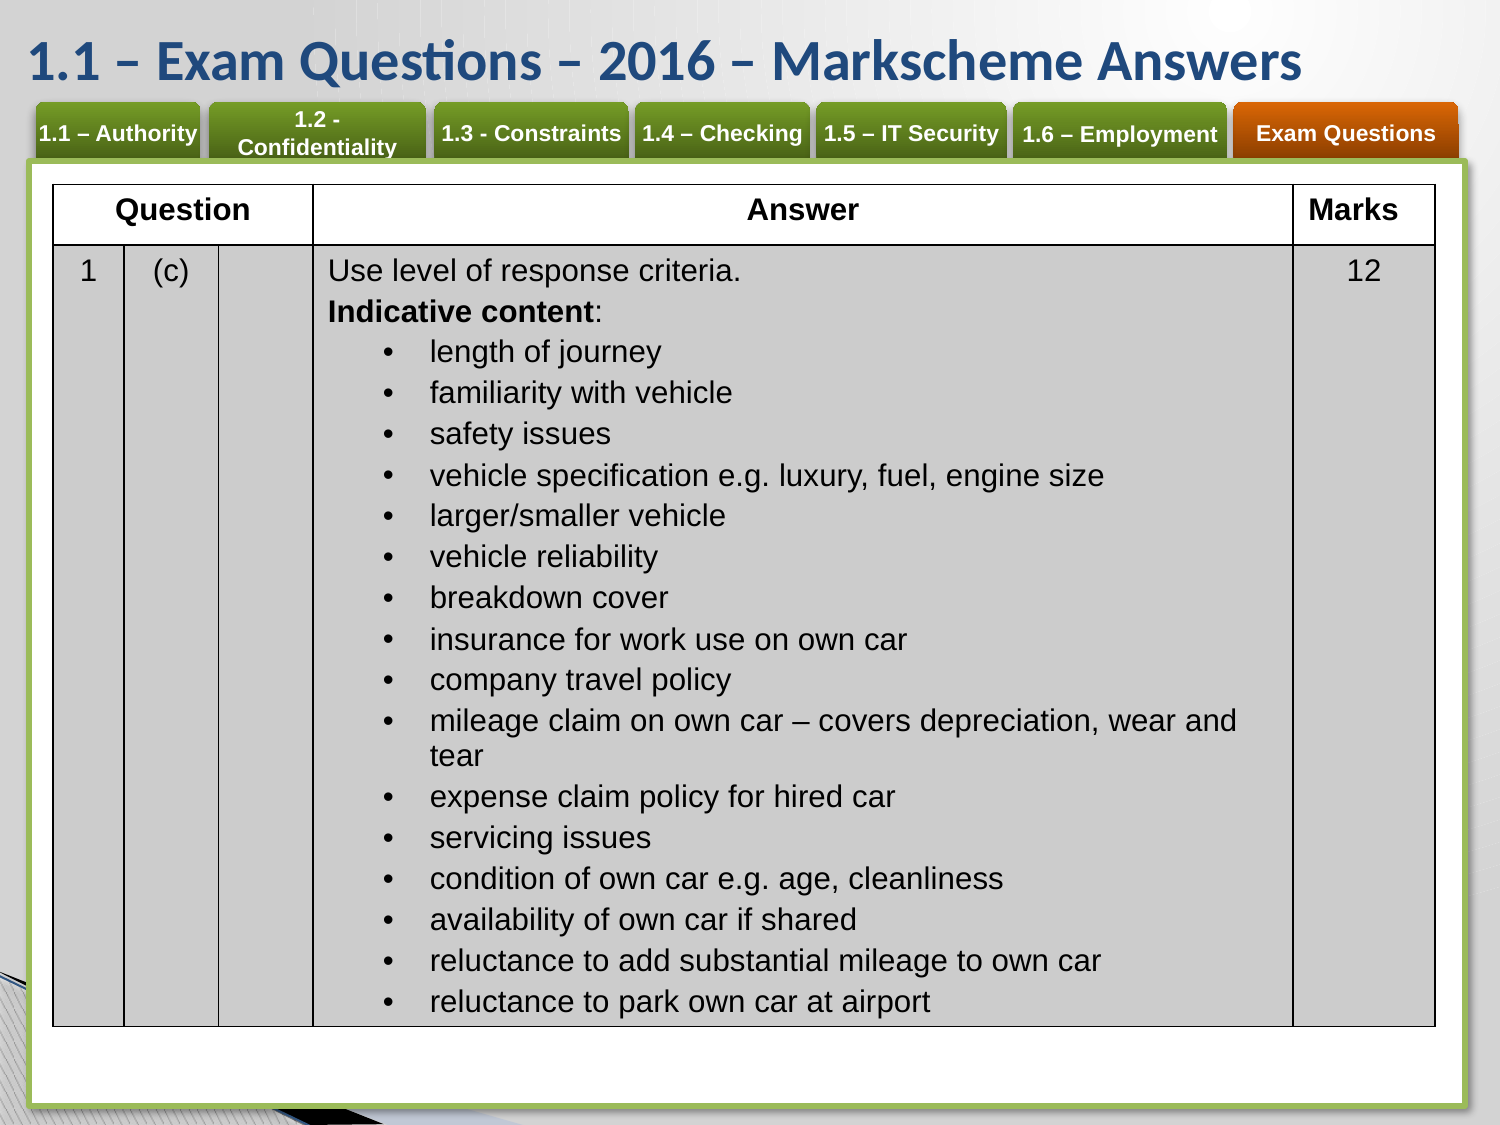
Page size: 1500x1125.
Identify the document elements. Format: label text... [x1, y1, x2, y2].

table_cell Use level of response criteria. Indicative content: length of journey familiarity with vehicle safety issues vehicle specification e.g. luxury, fuel, engine size larger/smaller vehicle vehicle reliability breakdown cover insurance for work use on own car company travel policy mileage claim on own car – covers depreciation, wear and tear expense claim policy for hired car servicing issues condition of own car e.g. age, cleanliness availability of own car if shared reluctance to add substantial mileage to own car reluctance to park own car at airport [314, 246, 1292, 1026]
table_header Question [54, 185, 312, 244]
title 1.1 – Exam Questions – 2016 – Markscheme Answers [11, 11, 1465, 102]
table_cell [219, 246, 312, 1026]
picture [281, 1114, 303, 1125]
table_cell 1 [54, 246, 123, 1026]
table_header Marks [1294, 185, 1434, 244]
table_header Answer [314, 185, 1292, 244]
table_cell 12 [1294, 246, 1434, 1026]
table_cell (c) [125, 246, 218, 1026]
